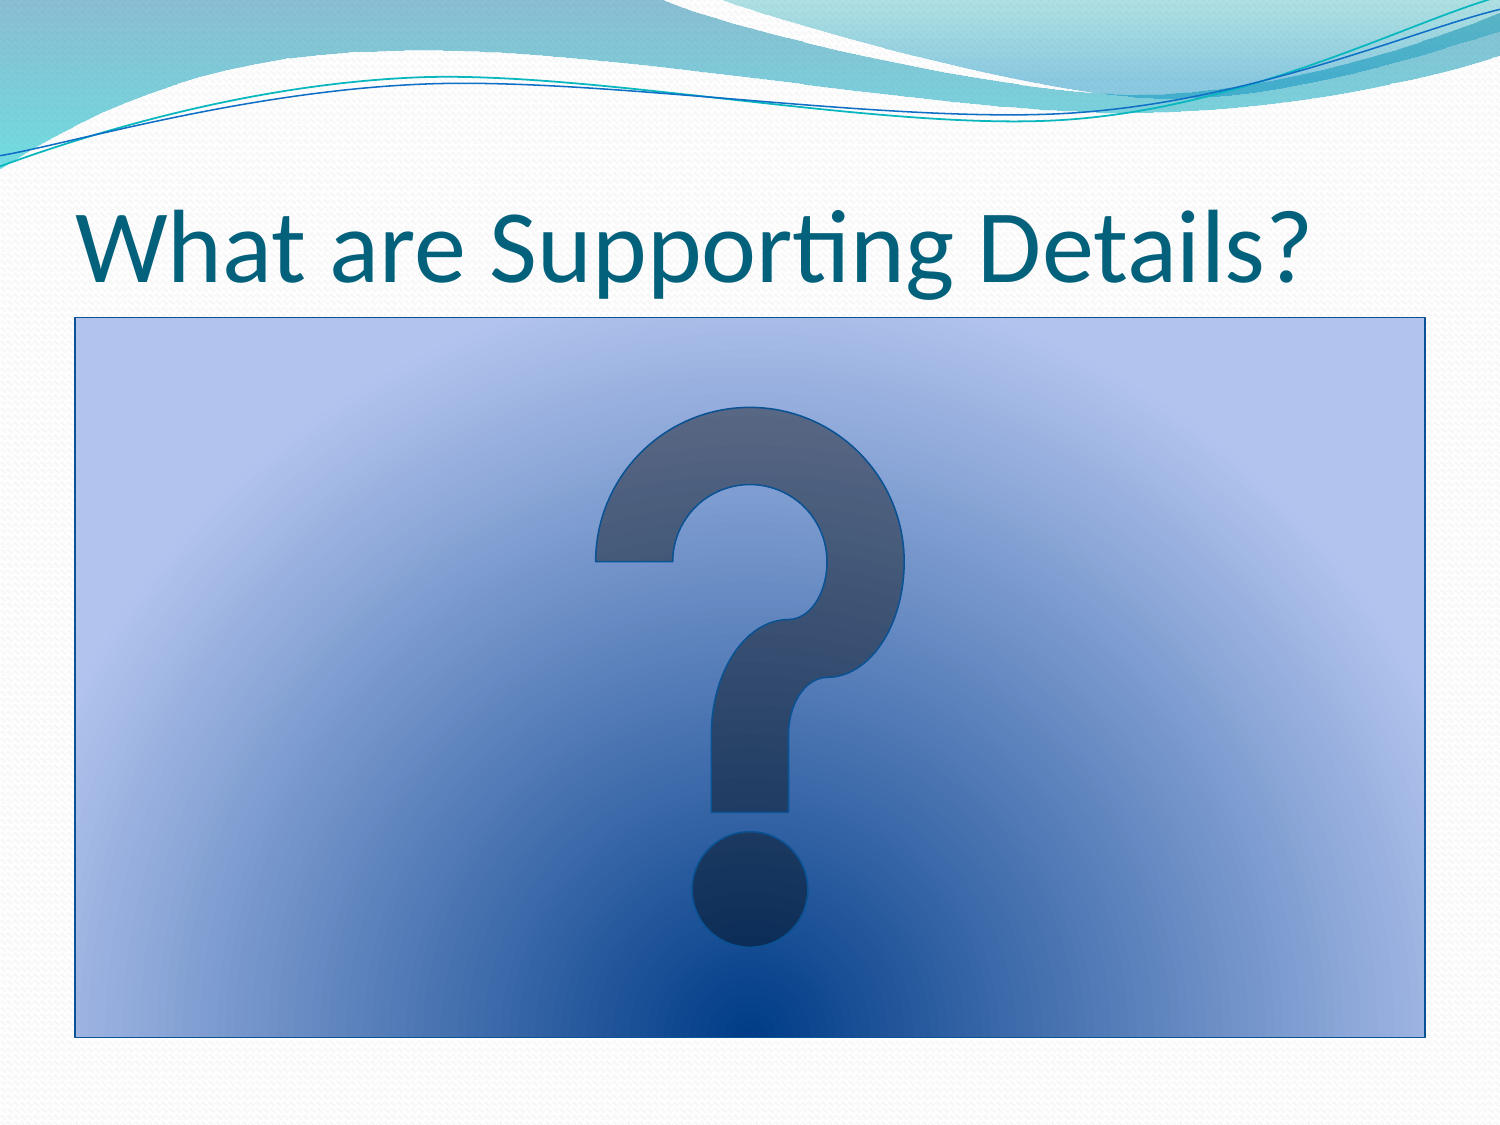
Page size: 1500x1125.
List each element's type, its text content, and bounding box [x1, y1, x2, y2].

title What are Supporting Details? [75, 115, 1425, 303]
text_box [74, 317, 1426, 1038]
